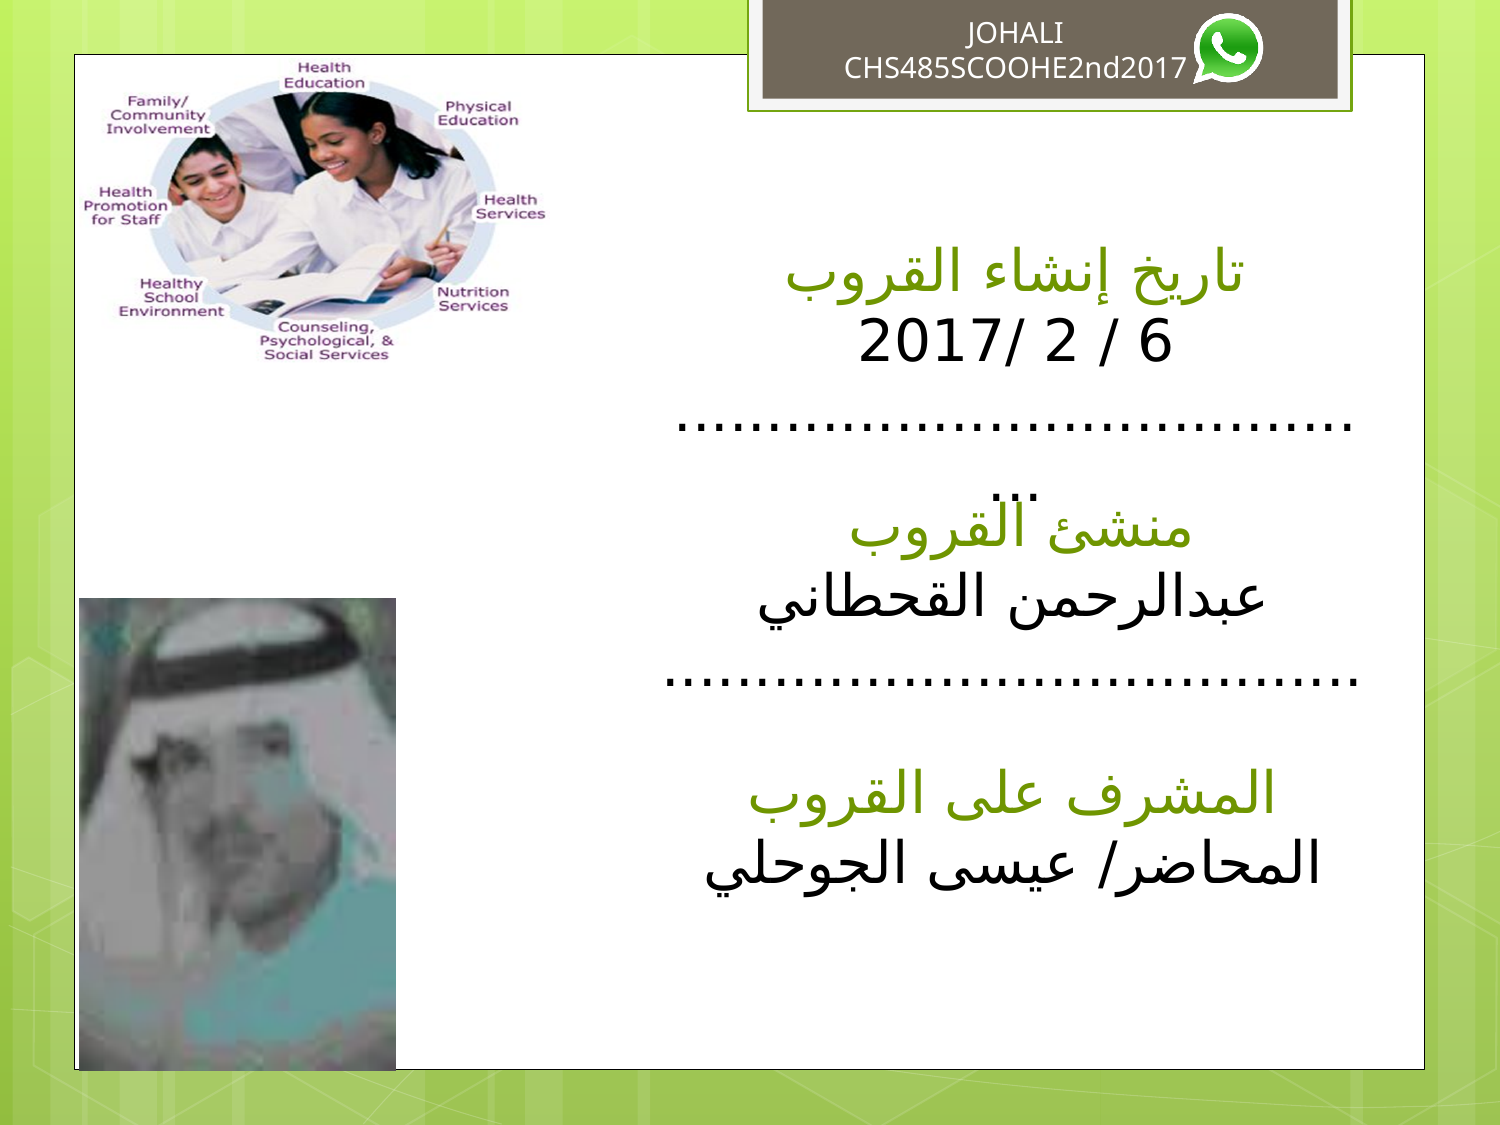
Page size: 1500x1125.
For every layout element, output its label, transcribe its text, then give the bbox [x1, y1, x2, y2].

text_box المشرف على القروب المحاضر/ عيسى الجوحلي [607, 747, 1419, 903]
picture [79, 597, 396, 1071]
picture [79, 57, 550, 363]
text_box JOHALI CHS485SCOOHE2nd2017 [809, 7, 1185, 92]
text_box منشئ القروب عبدالرحمن القحطاني ...................................... [527, 480, 1499, 706]
picture [1186, 7, 1267, 87]
text_box تاريخ إنشاء القروب 6 / 2 /2017 ........................................ [655, 225, 1376, 480]
